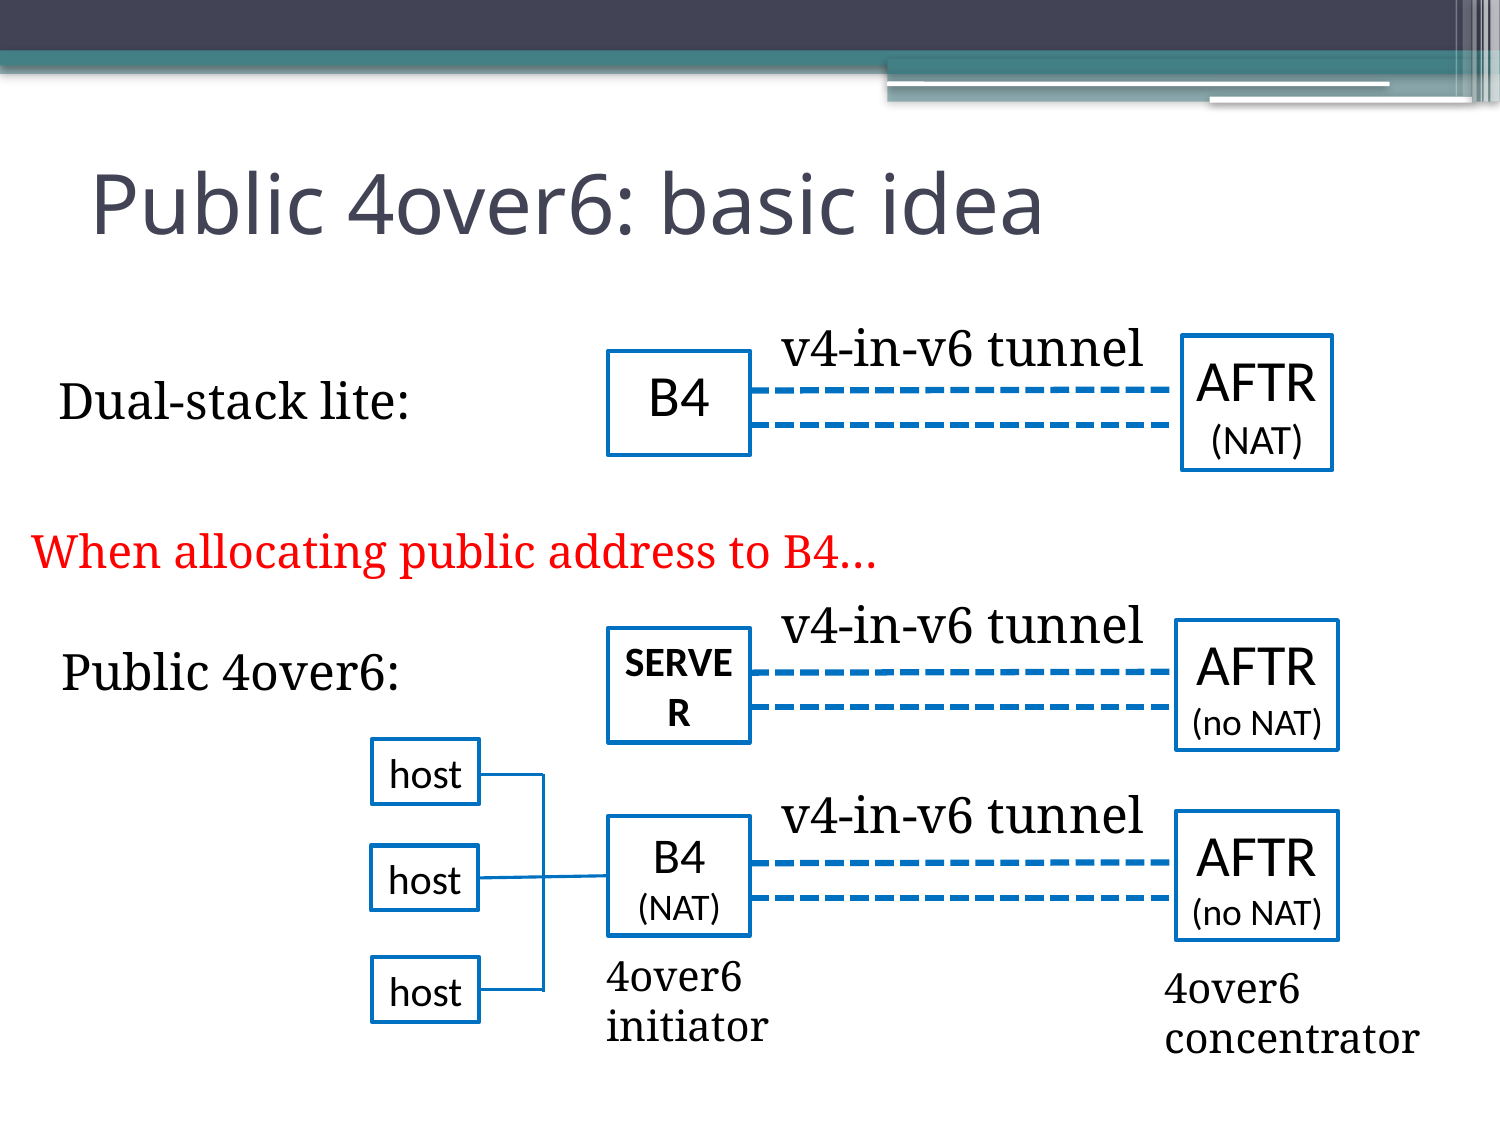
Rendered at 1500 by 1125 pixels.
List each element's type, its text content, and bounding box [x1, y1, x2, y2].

text_box 4over6 concentrator [1149, 954, 1436, 1070]
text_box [549, 875, 609, 879]
text_box 4over6 initiator [591, 942, 785, 1058]
text_box AFTR (no NAT) [1176, 810, 1338, 941]
text_box host [371, 739, 480, 805]
text_box Public 4over6: [46, 633, 416, 709]
text_box host [371, 845, 479, 911]
text_box v4-in-v6 tunnel [766, 586, 1159, 661]
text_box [477, 875, 537, 879]
text_box SERVER [608, 627, 750, 743]
text_box B4 [608, 350, 750, 456]
text_box AFTR (NAT) [1181, 335, 1333, 471]
text_box Dual-stack lite: [43, 362, 426, 437]
title Public 4over6: basic idea [75, 113, 1425, 289]
text_box v4-in-v6 tunnel [766, 776, 1159, 852]
text_box AFTR (no NAT) [1176, 620, 1338, 750]
text_box host [371, 956, 480, 1022]
text_box B4 (NAT) [608, 815, 750, 936]
text_box When allocating public address to B4… [15, 515, 894, 585]
text_box v4-in-v6 tunnel [766, 309, 1159, 385]
